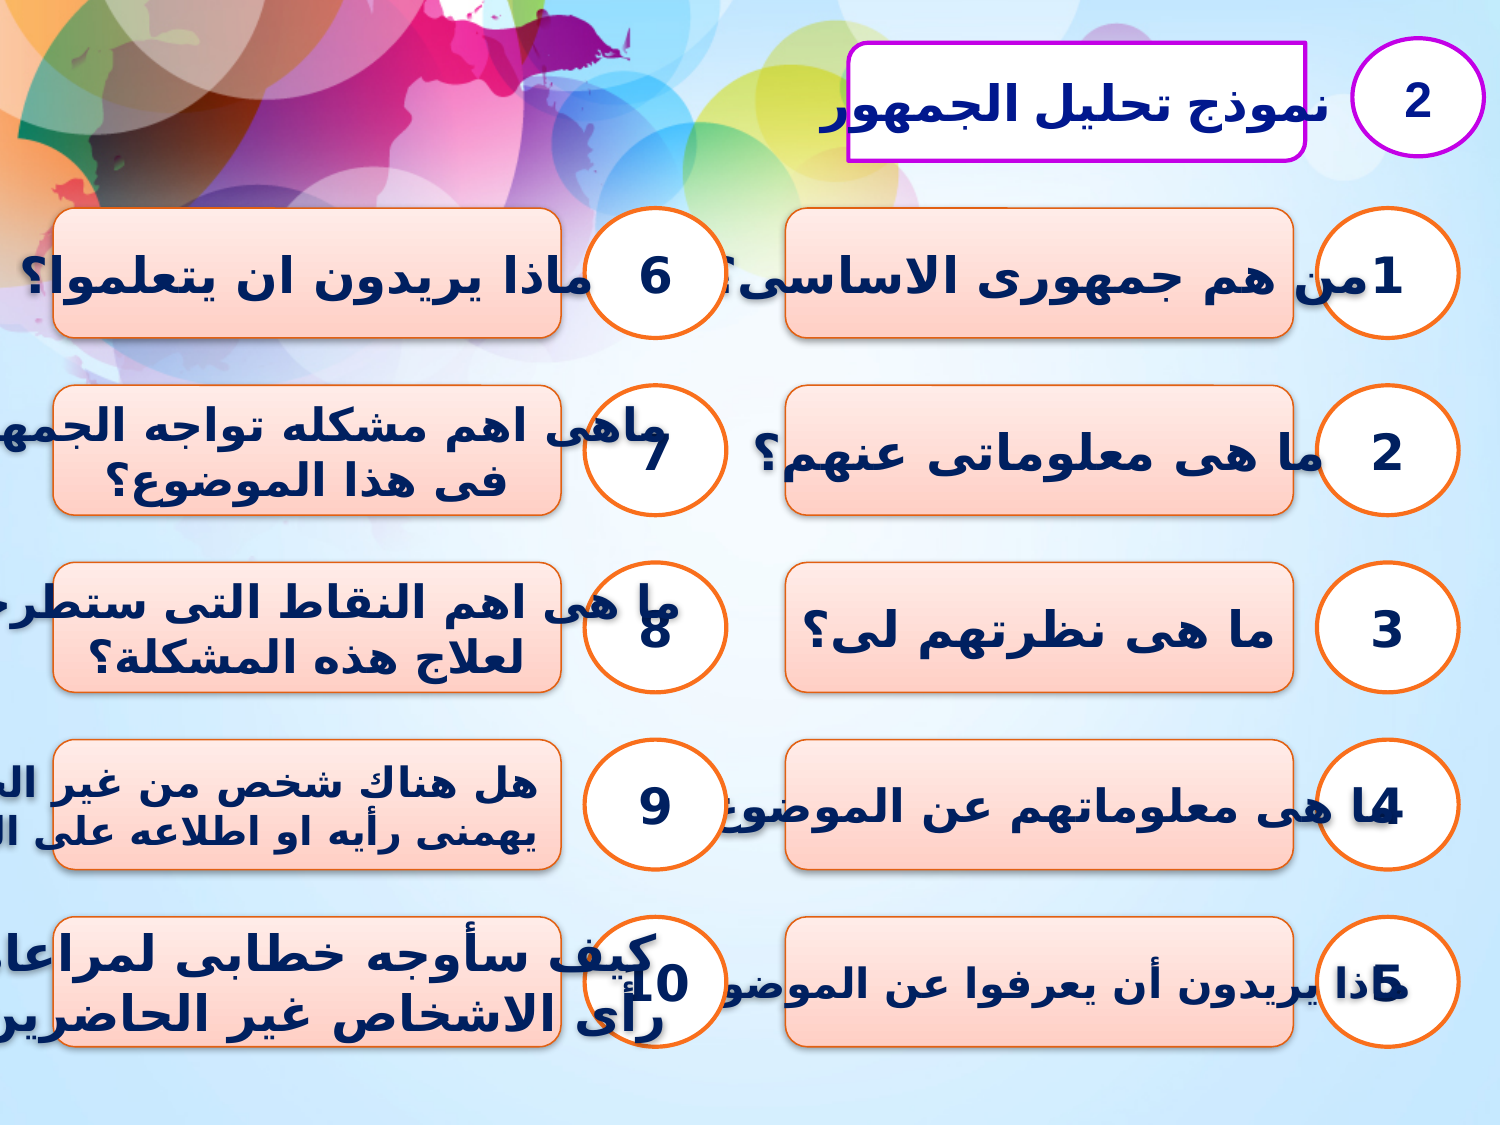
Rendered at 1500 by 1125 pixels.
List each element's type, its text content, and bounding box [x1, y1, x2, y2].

text_box ما هى اهم النقاط التى ستطرحها لعلاج هذه المشكلة؟ [52, 561, 562, 694]
picture [0, 0, 1500, 1125]
text_box 1 [1314, 205, 1461, 341]
text_box 8 [582, 560, 729, 695]
text_box ماهى اهم مشكله تواجه الجمهور فى هذا الموضوع؟ [52, 384, 562, 516]
text_box ماذا يريدون ان يتعلموا؟ [52, 207, 562, 339]
text_box ما هى معلوماتى عنهم؟ [784, 384, 1295, 516]
text_box ما هى نظرتهم لى؟ [784, 561, 1295, 694]
text_box كيف سأوجه خطابى لمراعاة رأى الاشخاص غير الحاضرين؟ [52, 916, 562, 1048]
text_box 10 [582, 914, 729, 1049]
text_box 2 [1350, 36, 1487, 159]
text_box هل هناك شخص من غير الحاضرين يهمنى رأيه او اطلاعه على المحاضرة؟ [52, 738, 562, 871]
text_box 9 [582, 737, 729, 872]
text_box 5 [1314, 914, 1461, 1049]
text_box ما هى معلوماتهم عن الموضوع؟ [784, 738, 1295, 871]
text_box 2 [1314, 383, 1461, 518]
text_box 4 [1314, 737, 1461, 872]
text_box 6 [582, 205, 729, 341]
text_box من هم جمهورى الاساسى؟ [784, 207, 1295, 339]
text_box نموذج تحليل الجمهور [846, 40, 1308, 163]
text_box 3 [1314, 560, 1461, 695]
text_box ماذا يريدون أن يعرفوا عن الموضوع؟ [784, 916, 1295, 1048]
text_box 7 [582, 383, 729, 518]
